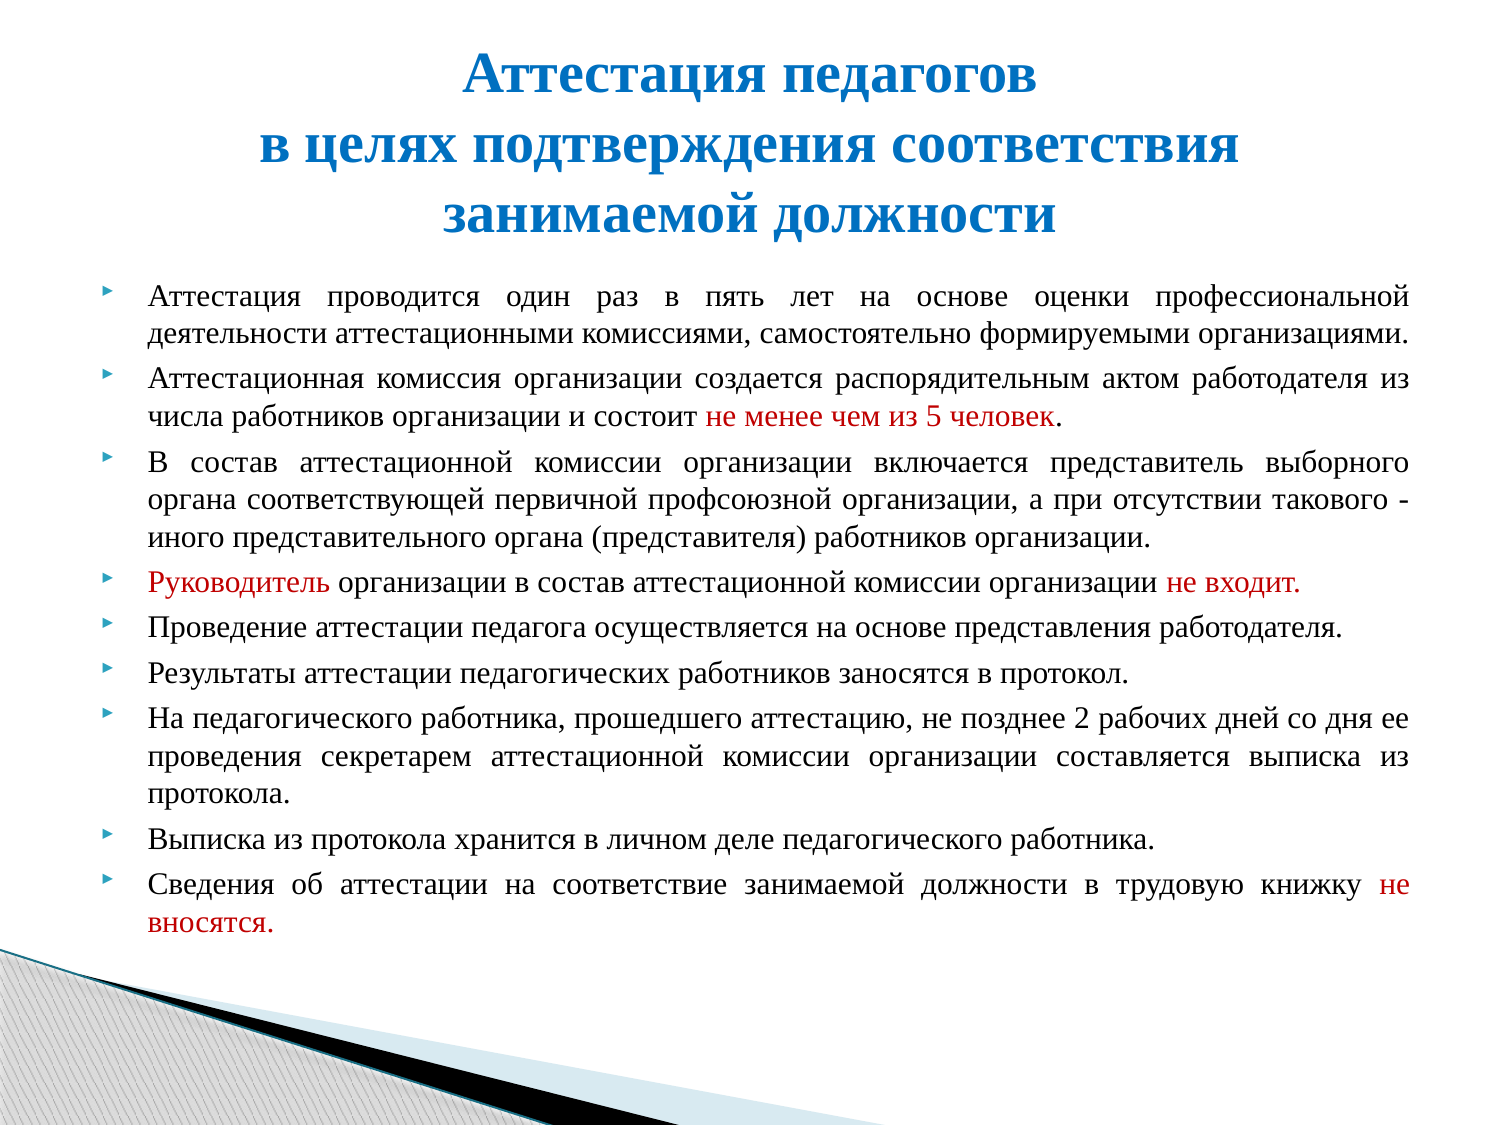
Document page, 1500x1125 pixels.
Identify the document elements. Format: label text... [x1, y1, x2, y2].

title Аттестация педагогов в целях подтверждения соответствия занимаемой должности [75, 45, 1425, 233]
list Аттестация проводится один раз в пять лет на основе оценки профессиональной деятельности аттестационными комиссиями, самостоятельно формируемыми организациями. Аттестационная комиссия организации создается распорядительным актом работодателя из числа работников организации и состоит не менее чем из 5 человек. В состав аттестационной комиссии организации включается представитель выборного органа соответствующей первичной профсоюзной организации, а при отсутствии такового - иного представительного органа (представителя) работников организации. Руководитель организации в состав аттестационной комиссии организации не входит. Проведение аттестации педагога осуществляется на основе представления работодателя. Результаты аттестации педагогических работников заносятся в протокол. На педагогического работника, прошедшего аттестацию, не позднее 2 рабочих дней со дня ее проведения секретарем аттестационной комиссии организации составляется выписка из протокола. Выписка из протокола хранится в личном деле педагогического работника. Сведения об аттестации на соответствие занимаемой должности в трудовую книжку не вносятся. [75, 267, 1425, 986]
